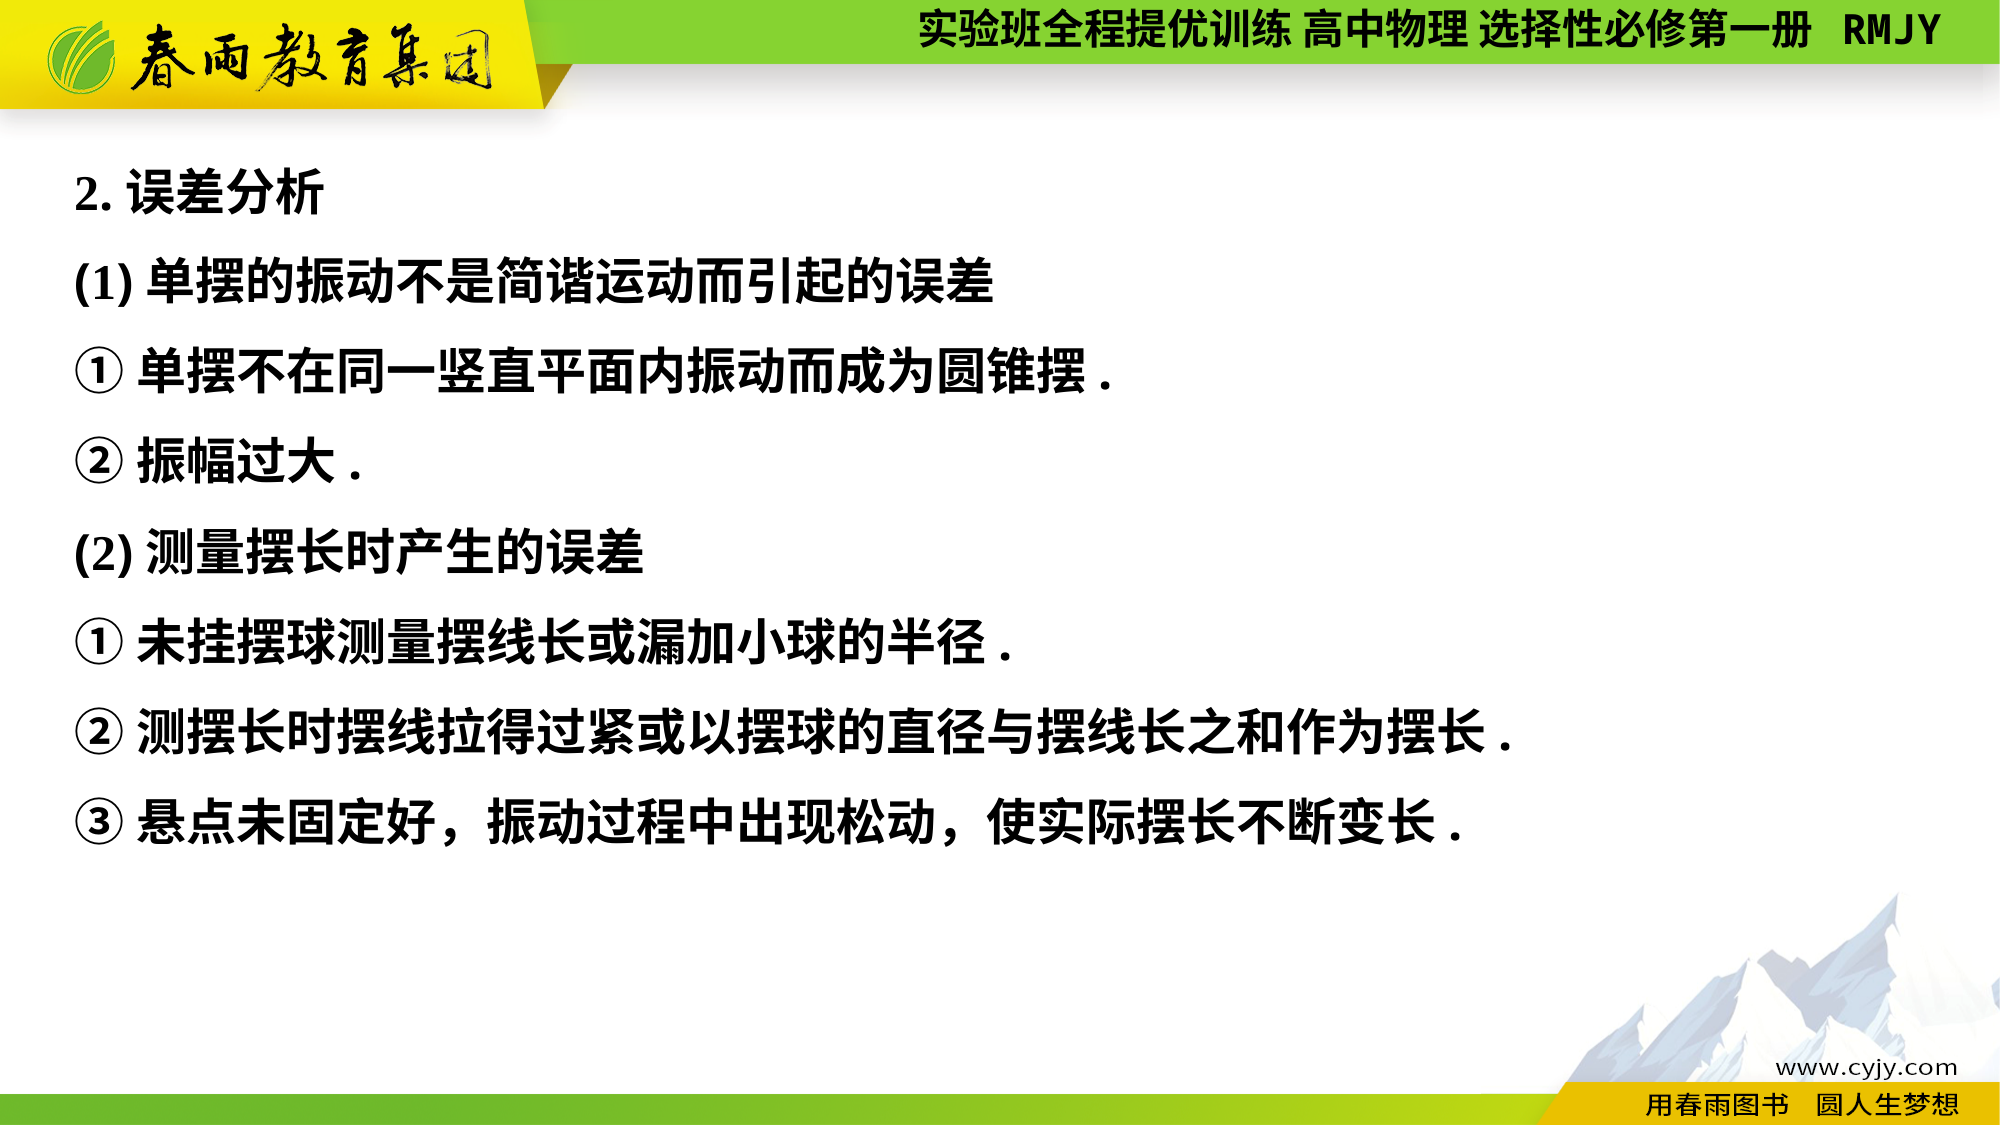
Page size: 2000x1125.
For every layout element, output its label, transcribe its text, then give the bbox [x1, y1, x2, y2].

list 2.误差分析 (1)单摆的振动不是简谐运动而引起的误差 ①单摆不在同一竖直平面内振动而成为圆锥摆. ②振幅过大. (2)测量摆长时产生的误差 ①未挂摆球测量摆线长或漏加小球的半径. ②测摆长时摆线拉得过紧或以摆球的直径与摆线长之和作为摆长. ③悬点未固定好，振动过程中出现松动，使实际摆长不断变长. [59, 122, 1944, 854]
picture [0, 0, 2000, 1125]
